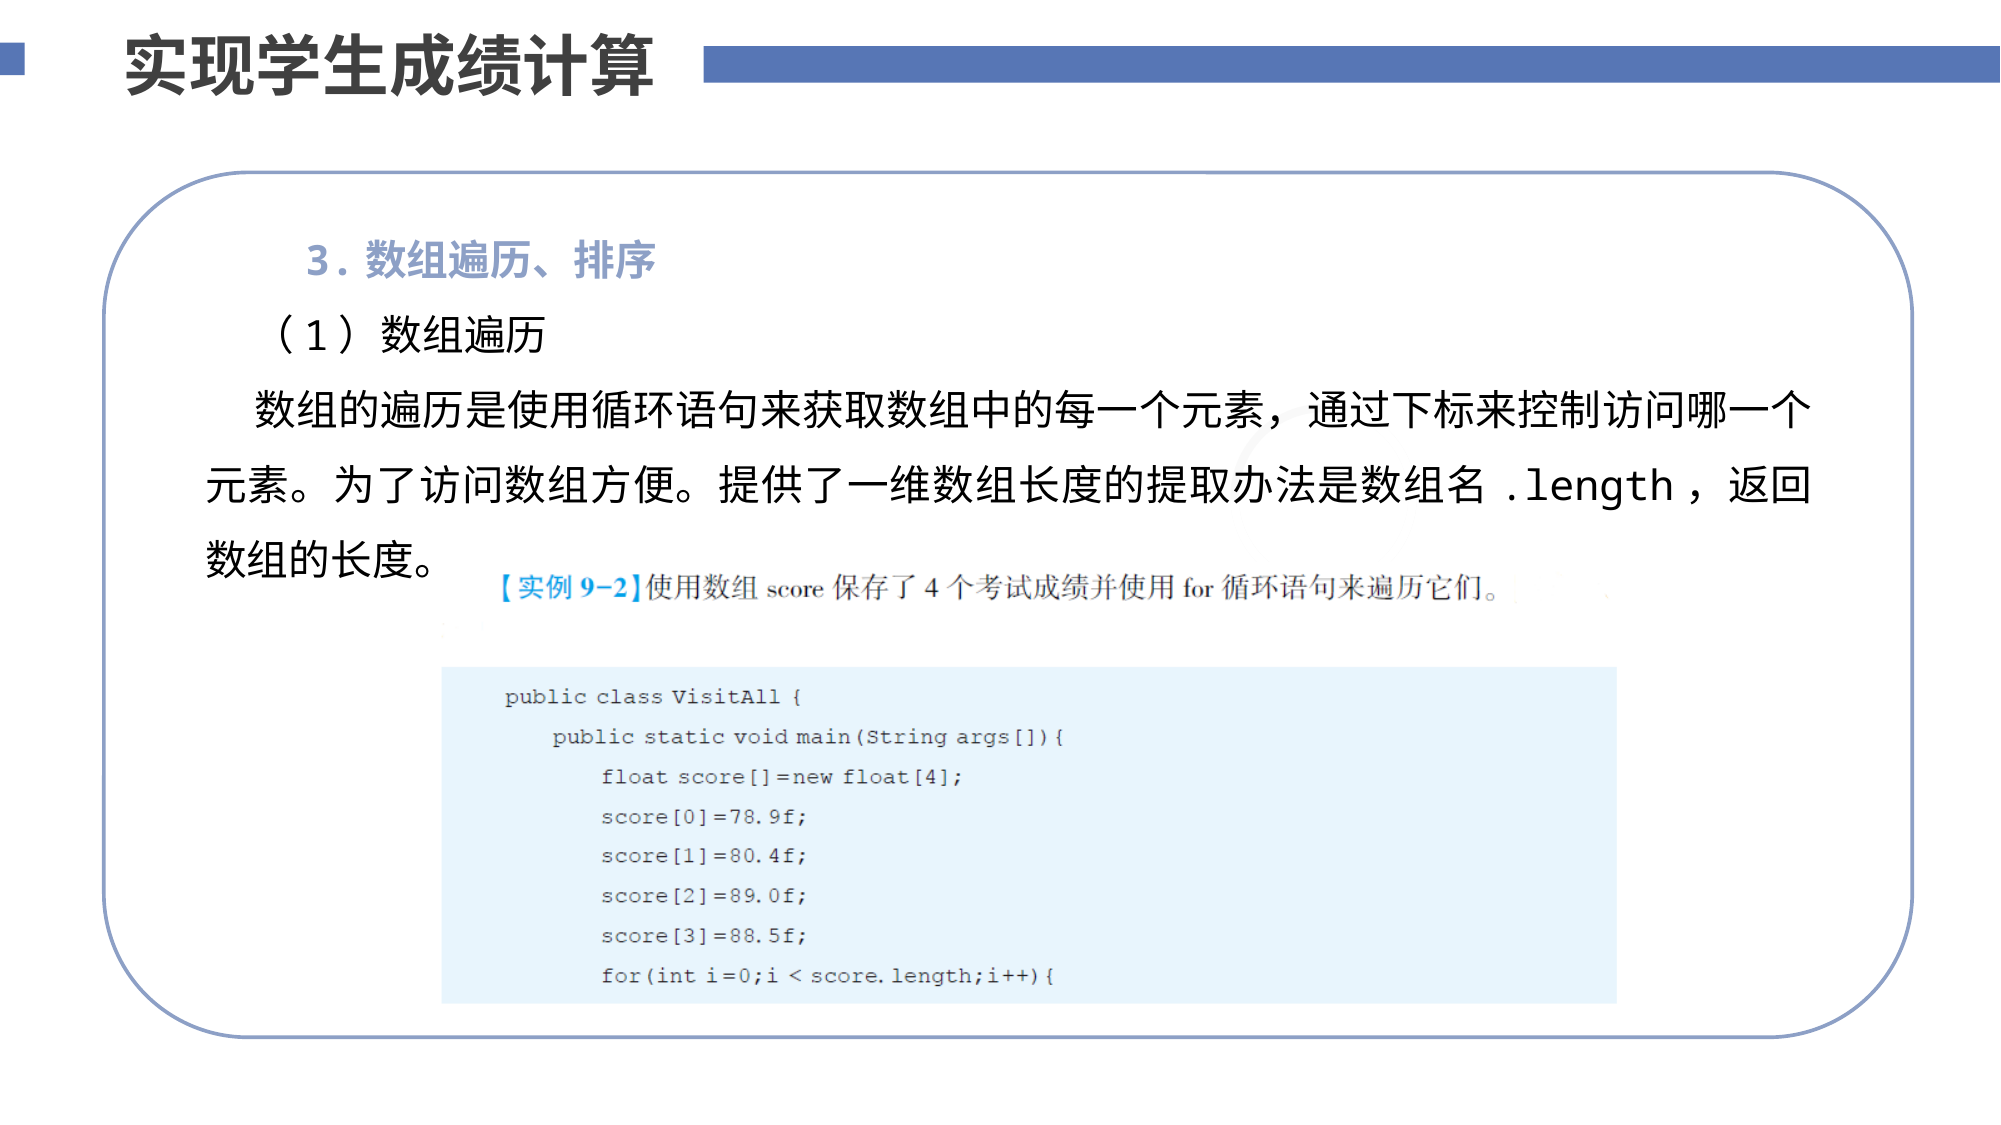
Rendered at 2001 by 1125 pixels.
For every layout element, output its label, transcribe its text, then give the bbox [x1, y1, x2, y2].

text_box 3.数组遍历、排序 （1）数组遍历 数组的遍历是使用循环语句来获取数组中的每一个元素，通过下标来控制访问哪一个元素。为了访问数组方便。提供了一维数组长度的提取办法是数组名.length，返回数组的长度。 [205, 208, 1813, 584]
text_box [0, 41, 26, 76]
picture [438, 562, 1627, 1005]
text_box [1234, 407, 1413, 562]
text_box 实现学生成绩计算 [122, 23, 657, 104]
text_box [102, 171, 1914, 1039]
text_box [1451, 385, 1494, 447]
text_box [702, 45, 2000, 84]
